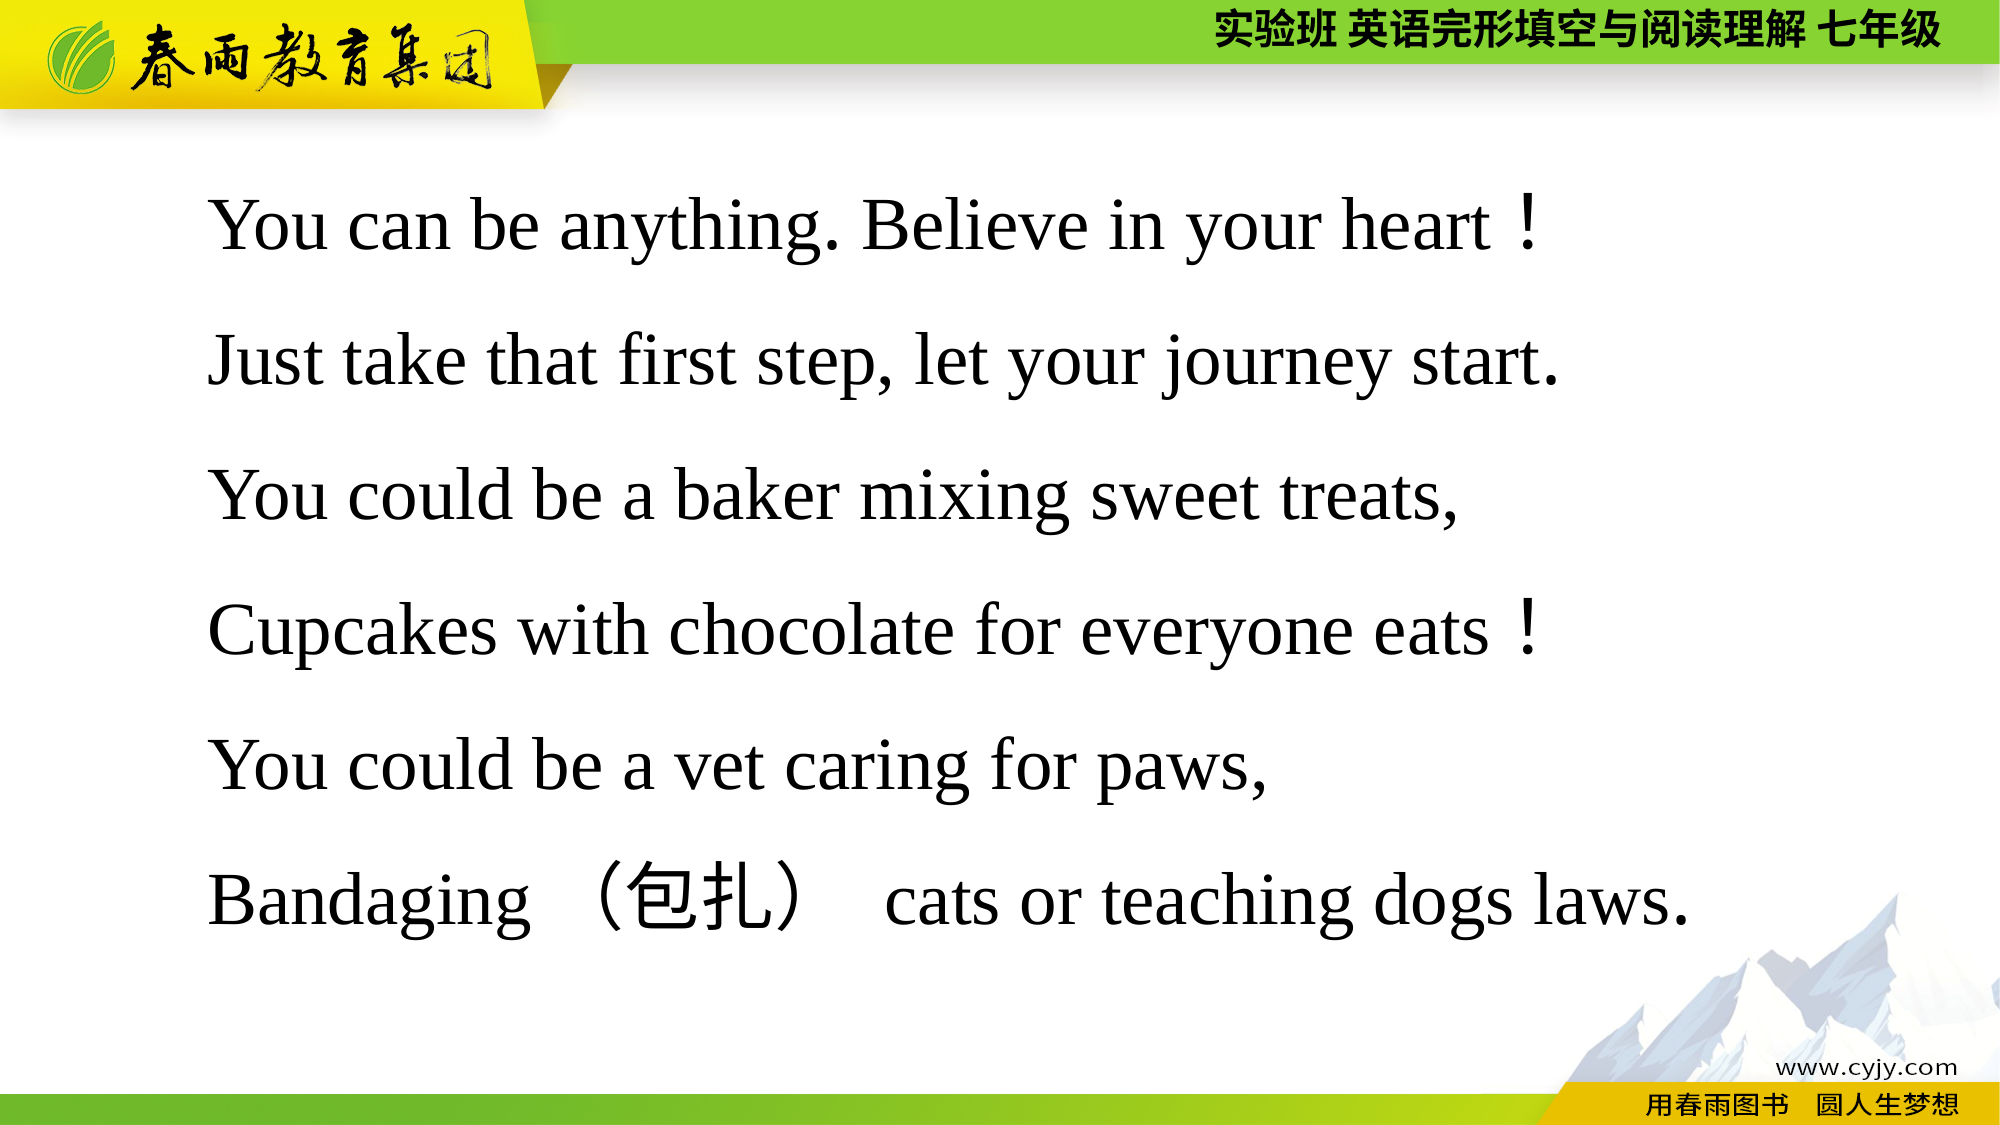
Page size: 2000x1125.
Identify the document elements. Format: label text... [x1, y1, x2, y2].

list You can be anything. Believe in your heart！ Just take that first step, let your journey start. You could be a baker mixing sweet treats, Cupcakes with chocolate for everyone eats！ You could be a vet caring for paws, Bandaging（包扎） cats or teaching dogs laws. [59, 122, 1944, 956]
picture [0, 0, 2000, 1125]
